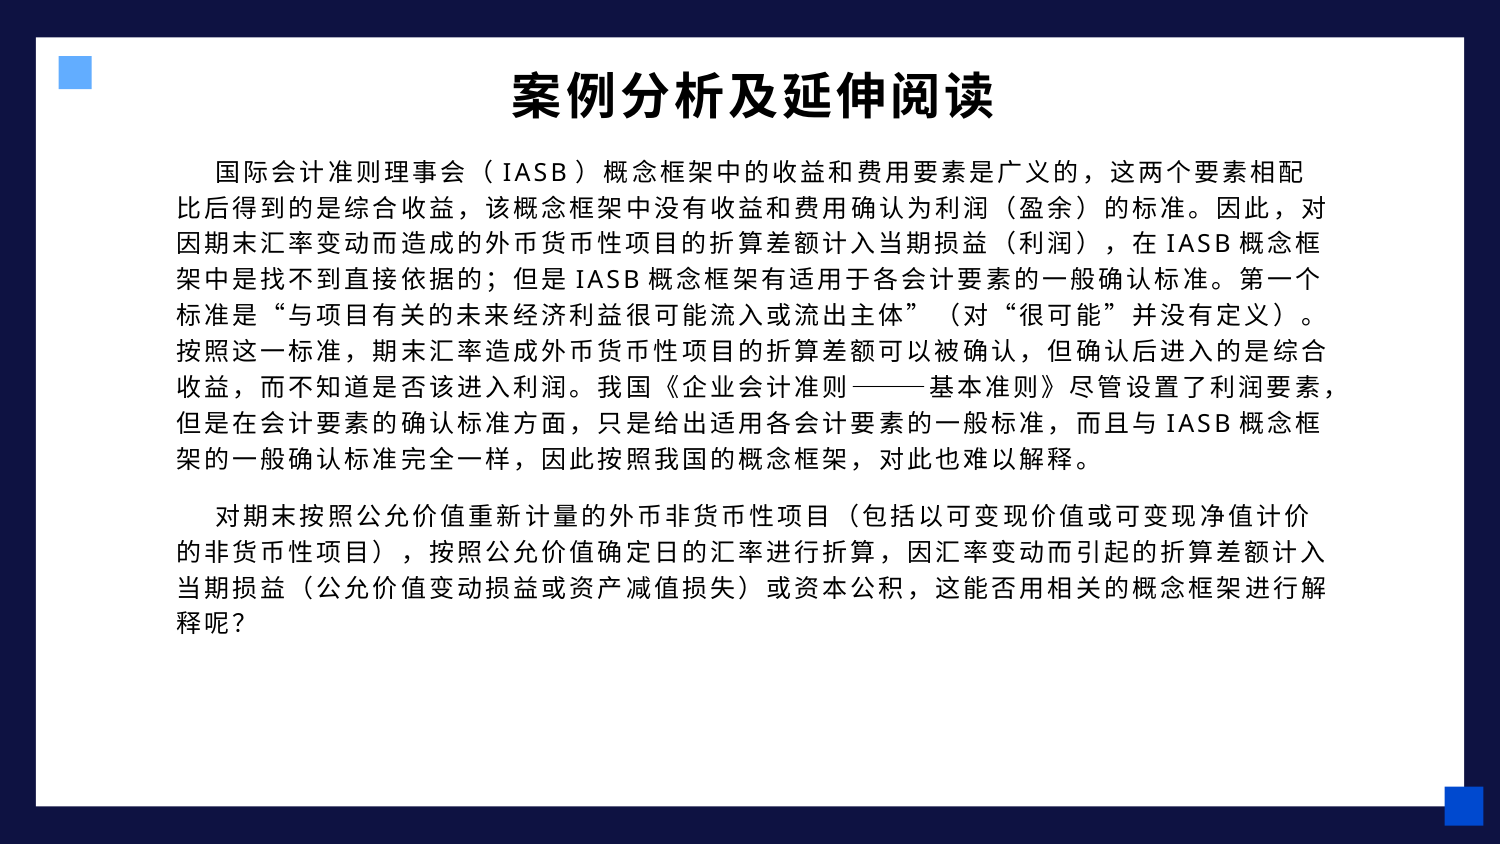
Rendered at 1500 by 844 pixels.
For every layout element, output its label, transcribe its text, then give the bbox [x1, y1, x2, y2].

title 案例分析及延伸阅读 [159, 43, 1344, 133]
list 国际会计准则理事会（IASB）概念框架中的收益和费用要素是广义的，这两个要素相配比后得到的是综合收益，该概念框架中没有收益和费用确认为利润（盈余）的标准。因此，对因期末汇率变动而造成的外币货币性项目的折算差额计入当期损益（利润），在IASB概念框架中是找不到直接依据的；但是IASB概念框架有适用于各会计要素的一般确认标准。第一个标准是“与项目有关的未来经济利益很可能流入或流出主体”（对“很可能”并没有定义）。按照这一标准，期末汇率造成外币货币性项目的折算差额可以被确认，但确认后进入的是综合收益，而不知道是否该进入利润。我国《企业会计准则———基本准则》尽管设置了利润要素，但是在会计要素的确认标准方面，只是给出适用各会计要素的一般标准，而且与IASB概念框架的一般确认标准完全一样，因此按照我国的概念框架，对此也难以解释。 对期末按照公允价值重新计量的外币非货币性项目（包括以可变现价值或可变现净值计价的非货币性项目），按照公允价值确定日的汇率进行折算，因汇率变动而引起的折算差额计入当期损益（公允价值变动损益或资产减值损失）或资本公积，这能否用相关的概念框架进行解释呢？ [159, 150, 1344, 729]
